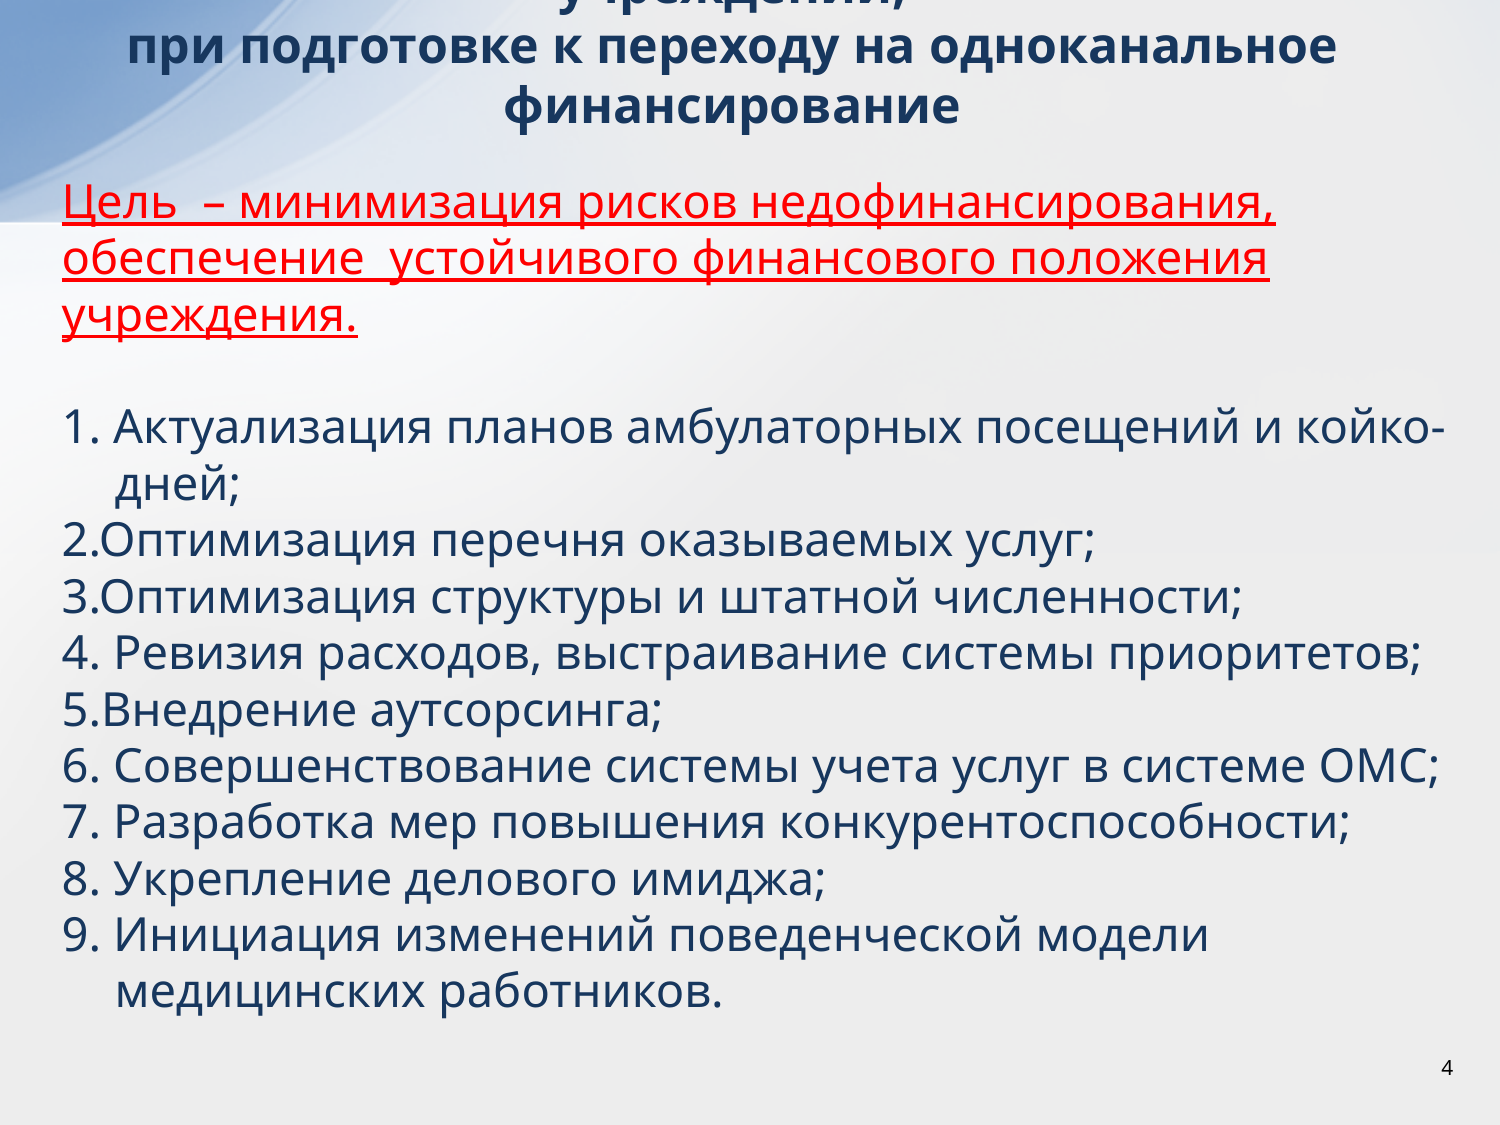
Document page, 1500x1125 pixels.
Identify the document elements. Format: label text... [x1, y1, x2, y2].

list Цель – минимизация рисков недофинансирования, обеспечение устойчивого финансового положения учреждения. 1. Актуализация планов амбулаторных посещений и койко-дней; 2.Оптимизация перечня оказываемых услуг; 3.Оптимизация структуры и штатной численности; 4. Ревизия расходов, выстраивание системы приоритетов; 5.Внедрение аутсорсинга; 6. Совершенствование системы учета услуг в системе ОМС; 7. Разработка мер повышения конкурентоспособности; 8. Укрепление делового имиджа; 9. Инициация изменений поведенческой модели медицинских работников. [46, 164, 1465, 1090]
slide_number 4 [1394, 1046, 1500, 1125]
picture [0, 0, 1500, 1125]
title Система мероприятий, реализованных в учреждении, при подготовке к переходу на одноканальное финансирование [0, 0, 1465, 141]
